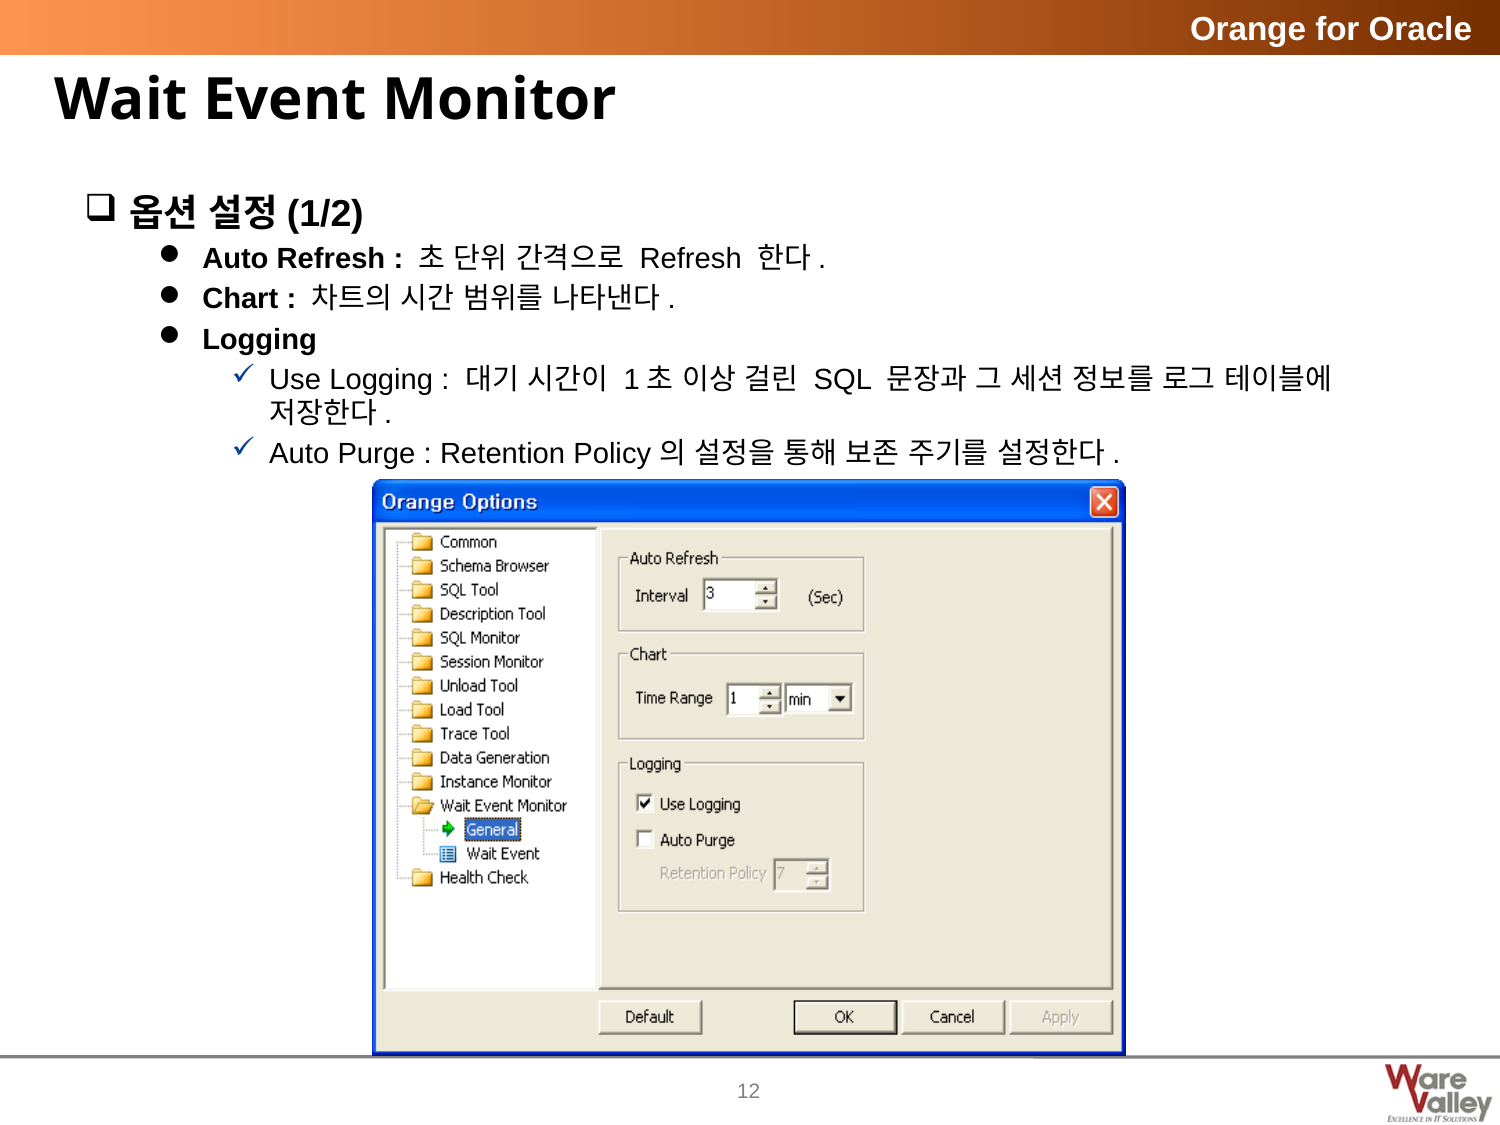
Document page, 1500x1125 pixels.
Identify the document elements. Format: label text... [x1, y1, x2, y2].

picture [372, 479, 1126, 1056]
title Wait Event Monitor [39, 54, 1461, 150]
list 옵션 설정(1/2) Auto Refresh : 초 단위 간격으로 Refresh 한다. Chart : 차트의 시간 범위를 나타낸다. Logging Use Logging : 대기 시간이 1초 이상 걸린 SQL 문장과 그 세션 정보를 로그 테이블에 저장한다. Auto Purge : Retention Policy의 설정을 통해 보존 주기를 설정한다. [69, 184, 1459, 1012]
picture [1376, 1060, 1500, 1125]
